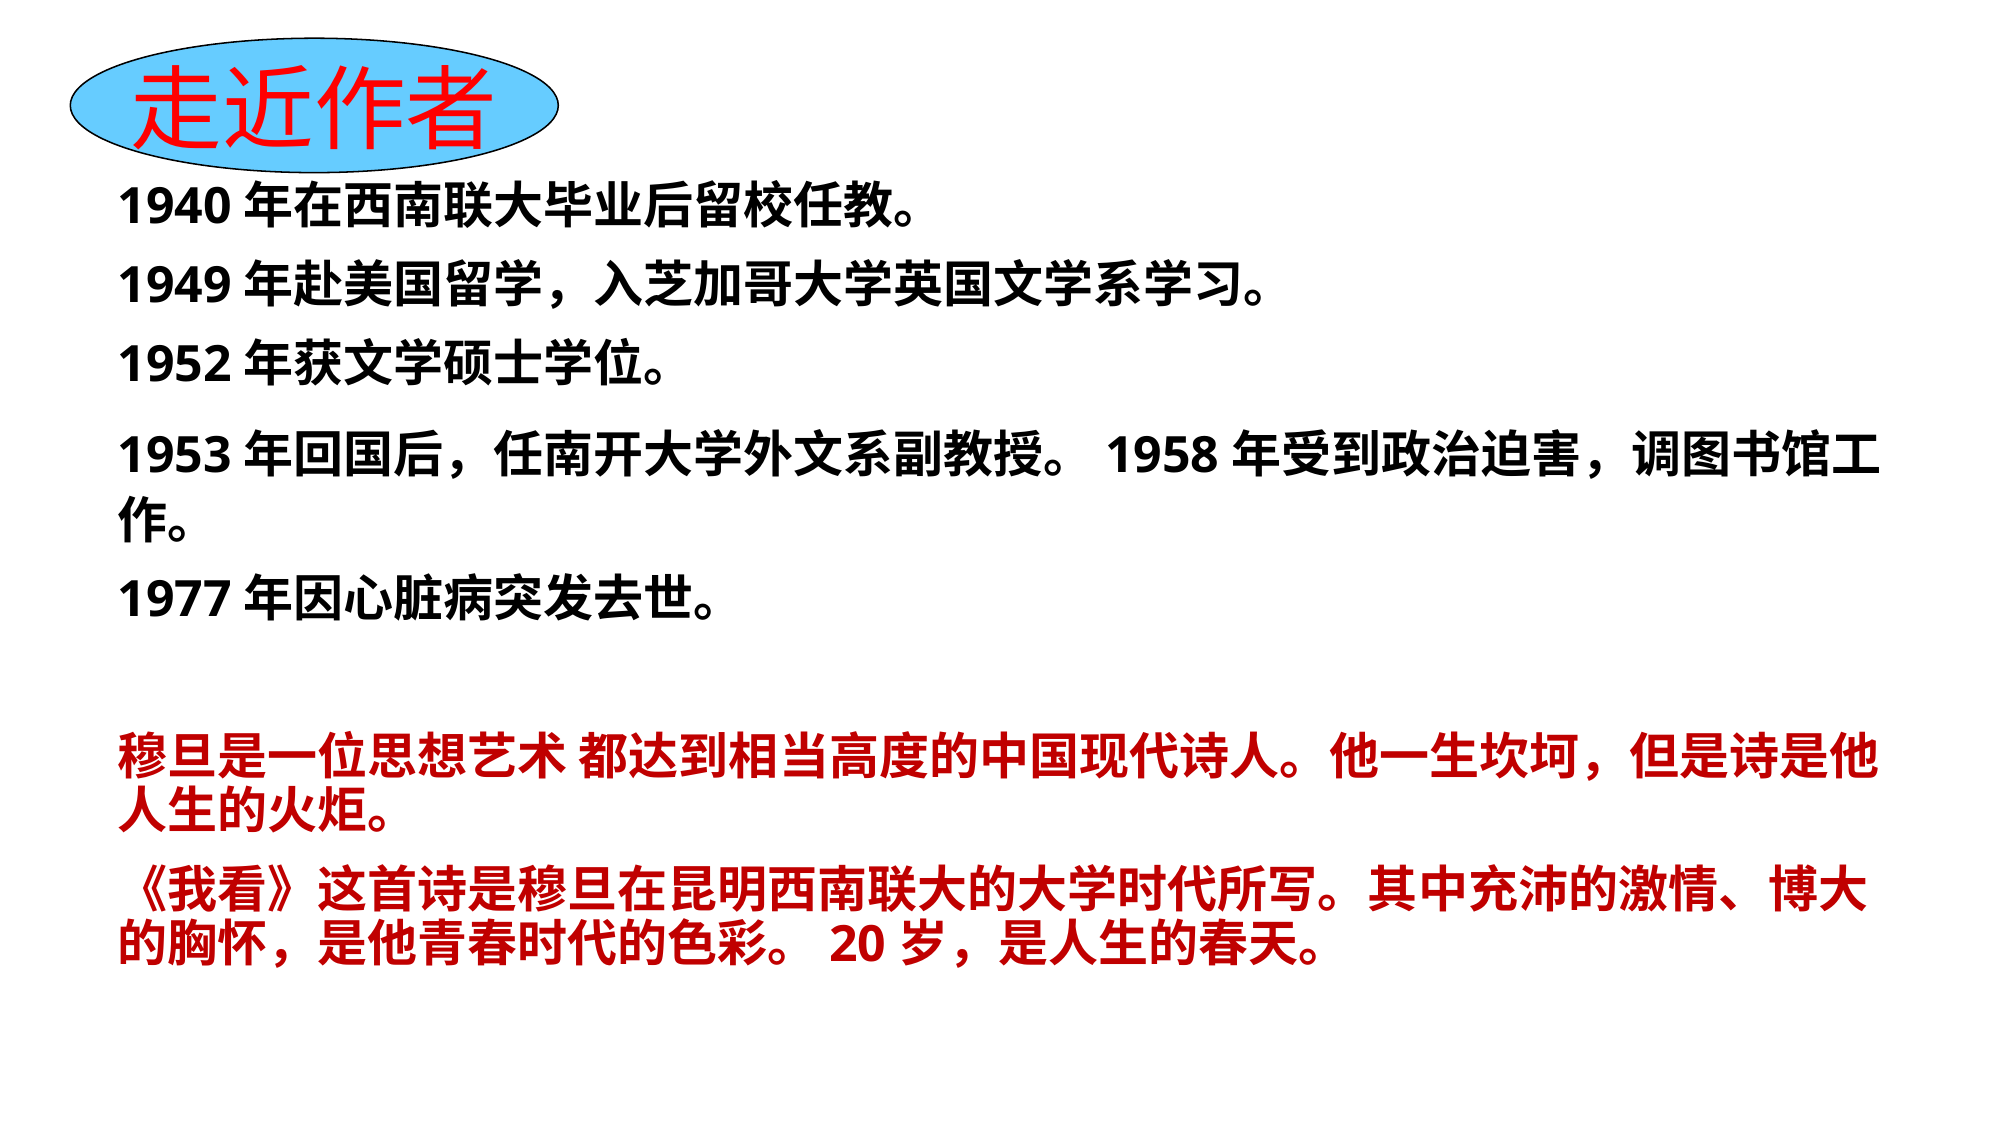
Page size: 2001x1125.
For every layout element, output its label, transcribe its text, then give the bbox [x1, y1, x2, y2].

text_box 1940年在西南联大毕业后留校任教。 1949年赴美国留学，入芝加哥大学英国文学系学习。 1952年获文学硕士学位。 1953年回国后，任南开大学外文系副教授。1958年受到政治迫害，调图书馆工作。 1977年因心脏病突发去世。 穆旦是一位思想艺术 都达到相当高度的中国现代诗人。他一生坎坷，但是诗是他人生的火炬。 《我看》这首诗是穆旦在昆明西南联大的大学时代所写。其中充沛的激情、博大的胸怀，是他青春时代的色彩。20岁，是人生的春天。 [102, 172, 1930, 1059]
text_box 走近作者 [70, 38, 559, 173]
